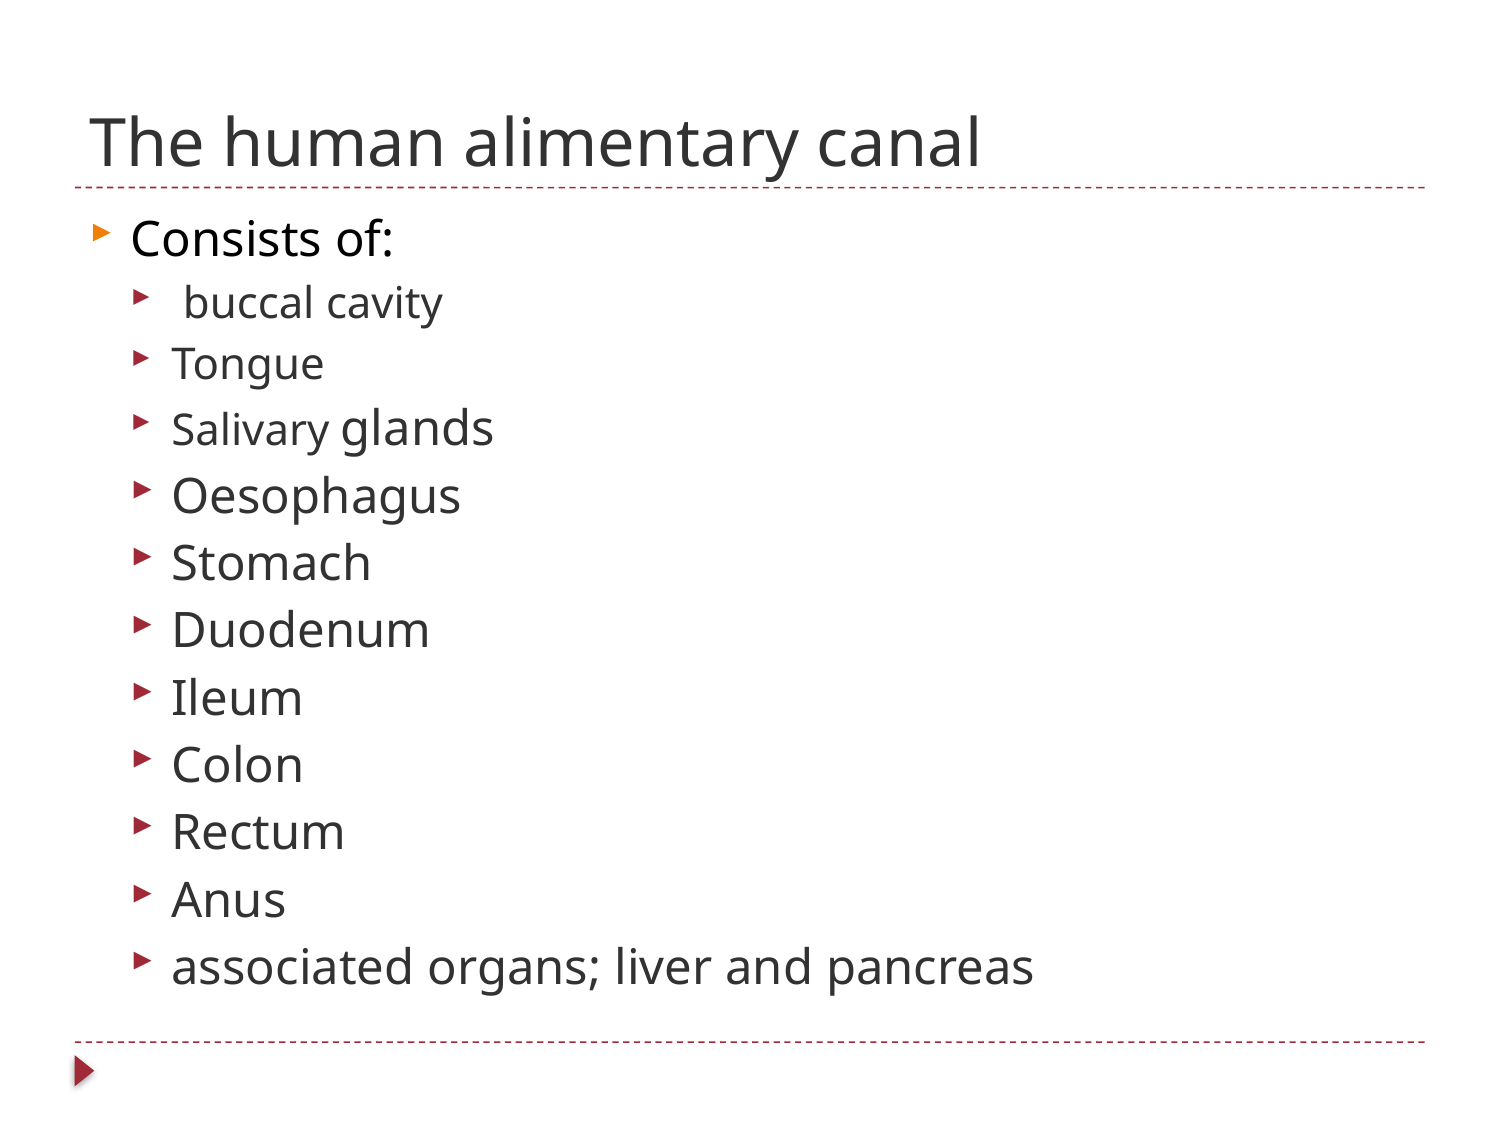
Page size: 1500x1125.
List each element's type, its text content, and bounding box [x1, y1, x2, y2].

list Consists of: buccal cavity Tongue Salivary glands Oesophagus Stomach Duodenum Ileum Colon Rectum Anus associated organs; liver and pancreas [75, 200, 1425, 1010]
title The human alimentary canal [75, 24, 1425, 188]
